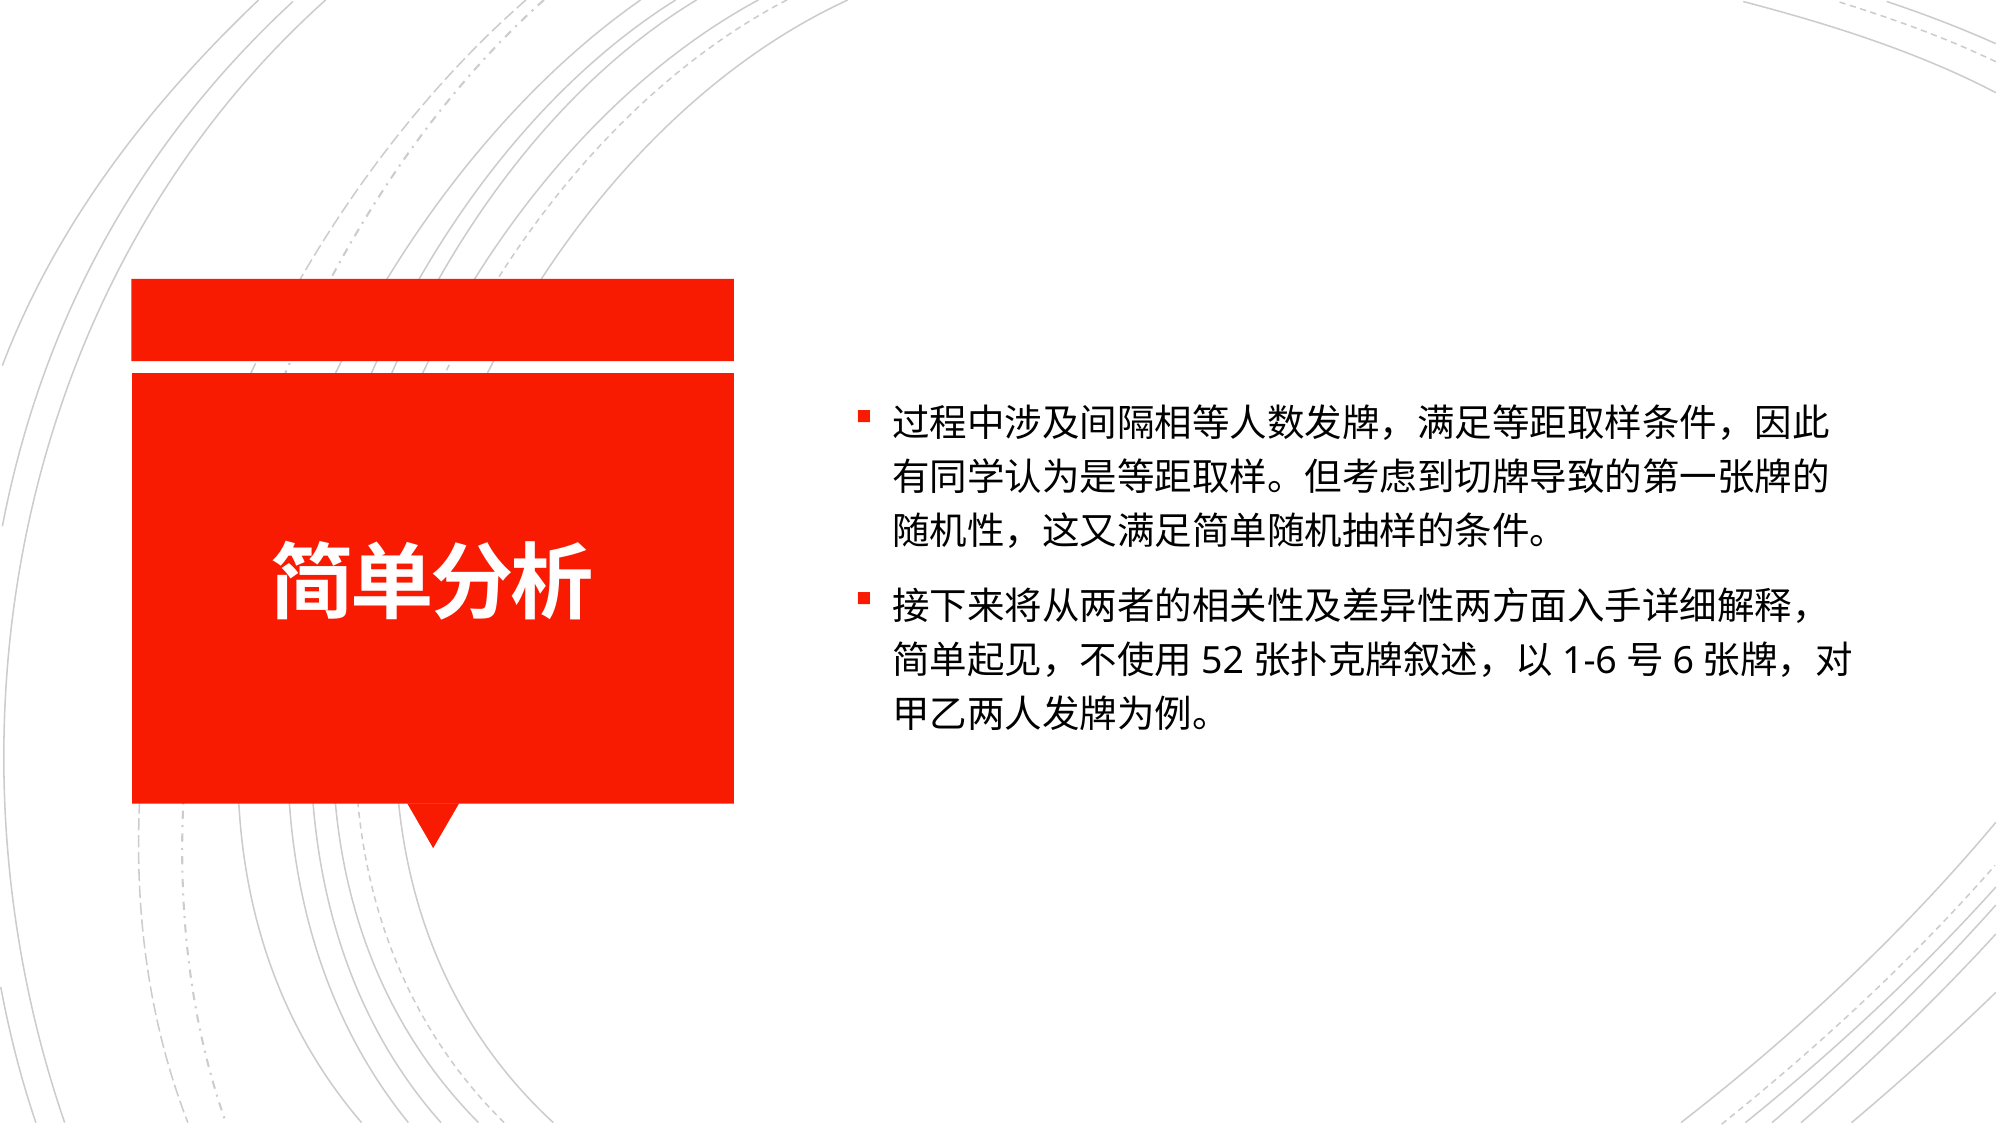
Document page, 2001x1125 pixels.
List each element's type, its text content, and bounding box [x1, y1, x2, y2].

title 简单分析 [145, 385, 720, 789]
list 过程中涉及间隔相等人数发牌，满足等距取样条件，因此有同学认为是等距取样。但考虑到切牌导致的第一张牌的随机性，这又满足简单随机抽样的条件。 接下来将从两者的相关性及差异性两方面入手详细解释，简单起见，不使用52张扑克牌叙述，以1-6号6张牌，对甲乙两人发牌为例。 [839, 131, 1871, 993]
